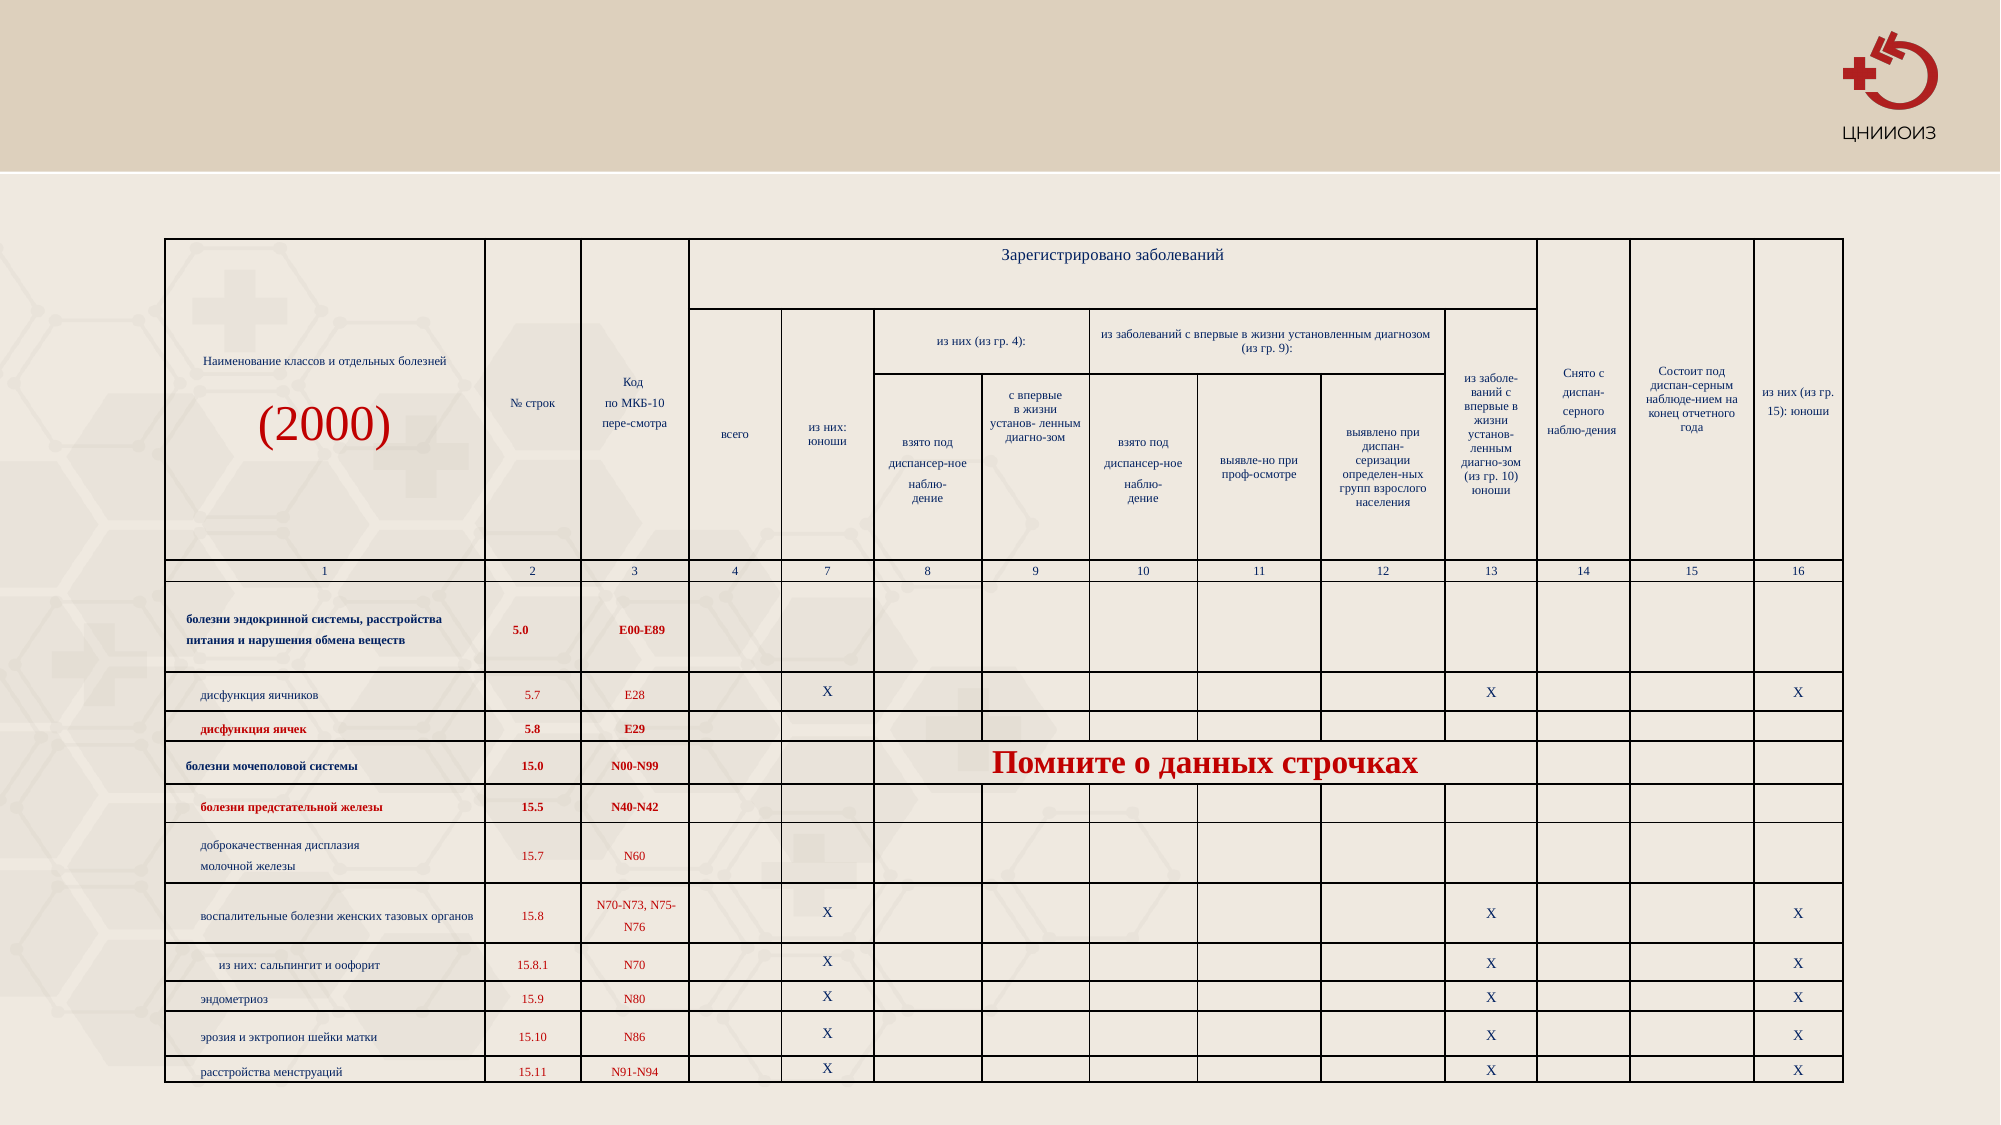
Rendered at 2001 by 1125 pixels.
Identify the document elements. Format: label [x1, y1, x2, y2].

picture [0, 174, 2000, 1125]
text_box [0, 0, 2000, 173]
picture [1843, 31, 1938, 142]
